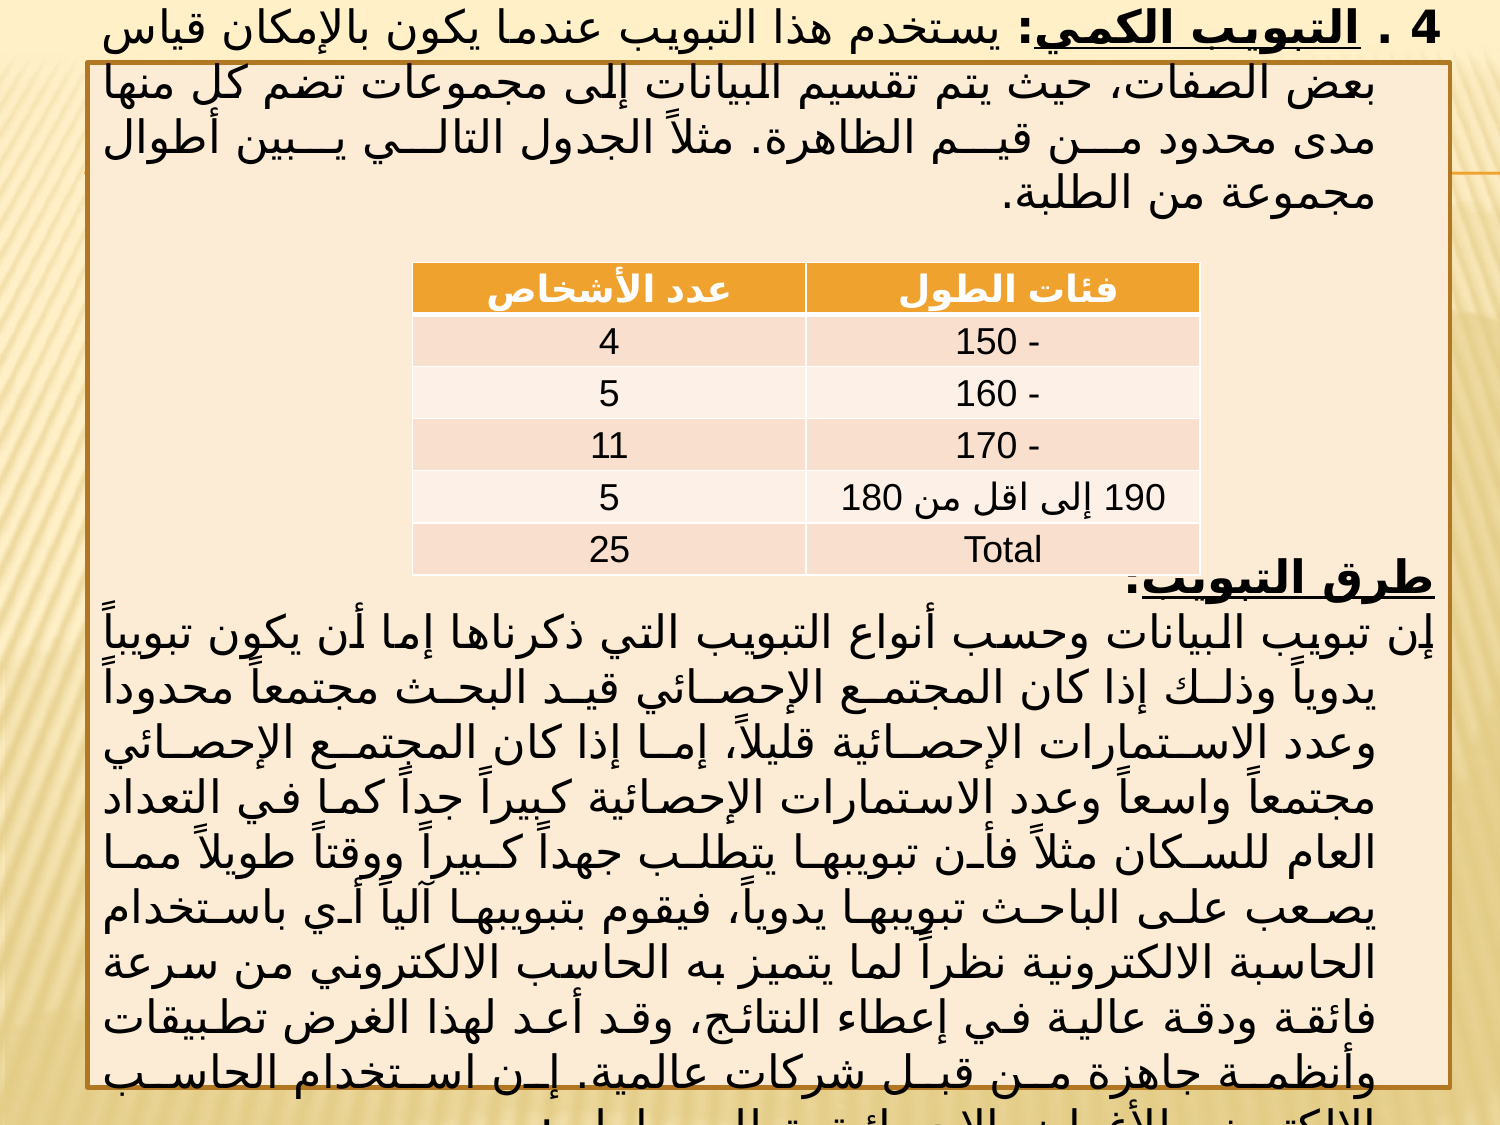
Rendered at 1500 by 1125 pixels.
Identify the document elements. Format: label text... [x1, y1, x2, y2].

table_cell 150 - [807, 317, 1199, 366]
table_header فئات الطول [807, 263, 1199, 312]
table_header عدد الأشخاص [413, 263, 805, 312]
table_cell 11 [413, 419, 805, 470]
table_cell 170 - [807, 419, 1199, 470]
table_cell 160 - [807, 367, 1199, 418]
table_cell 5 [413, 367, 805, 418]
text_box 4 . التبويب الكمي: يستخدم هذا التبويب عندما يكون بالإمكان قياس بعض الصفات، حيث يتم تقسيم البيانات إلى مجموعات تضم كل منها مدى محدود من قيم الظاهرة. مثلاً الجدول التالي يبين أطوال مجموعة من الطلبة. طرق التبويب: إن تبويب البيانات وحسب أنواع التبويب التي ذكرناها إما أن يكون تبويباً يدوياً وذلك إذا كان المجتمع الإحصائي قيد البحث مجتمعاً محدوداً وعدد الاستمارات الإحصائية قليلاً، إما إذا كان المجتمع الإحصائي مجتمعاً واسعاً وعدد الاستمارات الإحصائية كبيراً جداً كما في التعداد العام للسكان مثلاً فأن تبويبها يتطلب جهداً كبيراً ووقتاً طويلاً مما يصعب على الباحث تبويبها يدوياً، فيقوم بتبويبها آلياً أي باستخدام الحاسبة الالكترونية نظراً لما يتميز به الحاسب الالكتروني من سرعة فائقة ودقة عالية في إعطاء النتائج، وقد أعد لهذا الغرض تطبيقات وأنظمة جاهزة من قبل شركات عالمية. إن استخدام الحاسب الالكتروني للأغراض الإحصائية يتطلب ما يلي:- [85, 60, 1452, 1090]
table_cell 190 إلى اقل من 180 [807, 471, 1199, 522]
table_cell 4 [413, 317, 805, 366]
table_cell 5 [413, 471, 805, 522]
table_cell Total [807, 524, 1199, 574]
table_cell 25 [413, 524, 805, 574]
